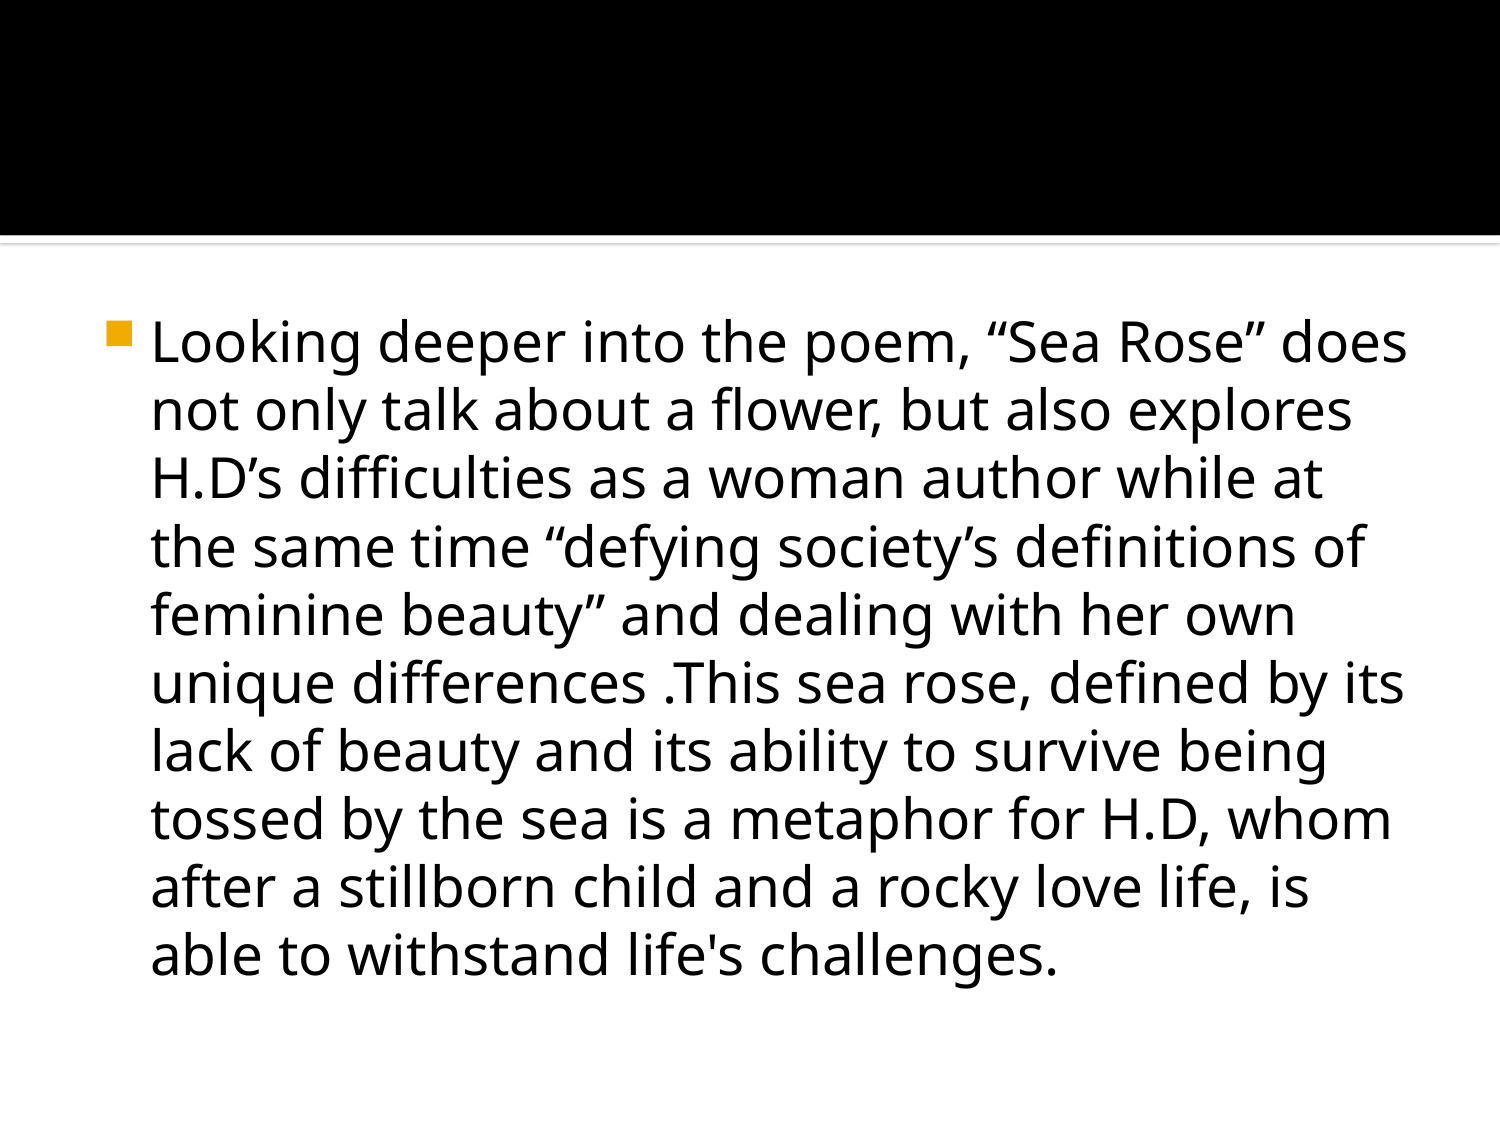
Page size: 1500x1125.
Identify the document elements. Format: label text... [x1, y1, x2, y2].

list Looking deeper into the poem, “Sea Rose” does not only talk about a flower, but also explores H.D’s difficulties as a woman author while at the same time “defying society’s definitions of feminine beauty” and dealing with her own unique differences .This sea rose, defined by its lack of beauty and its ability to survive being tossed by the sea is a metaphor for H.D, whom after a stillborn child and a rocky love life, is able to withstand life's challenges. [75, 291, 1425, 1050]
